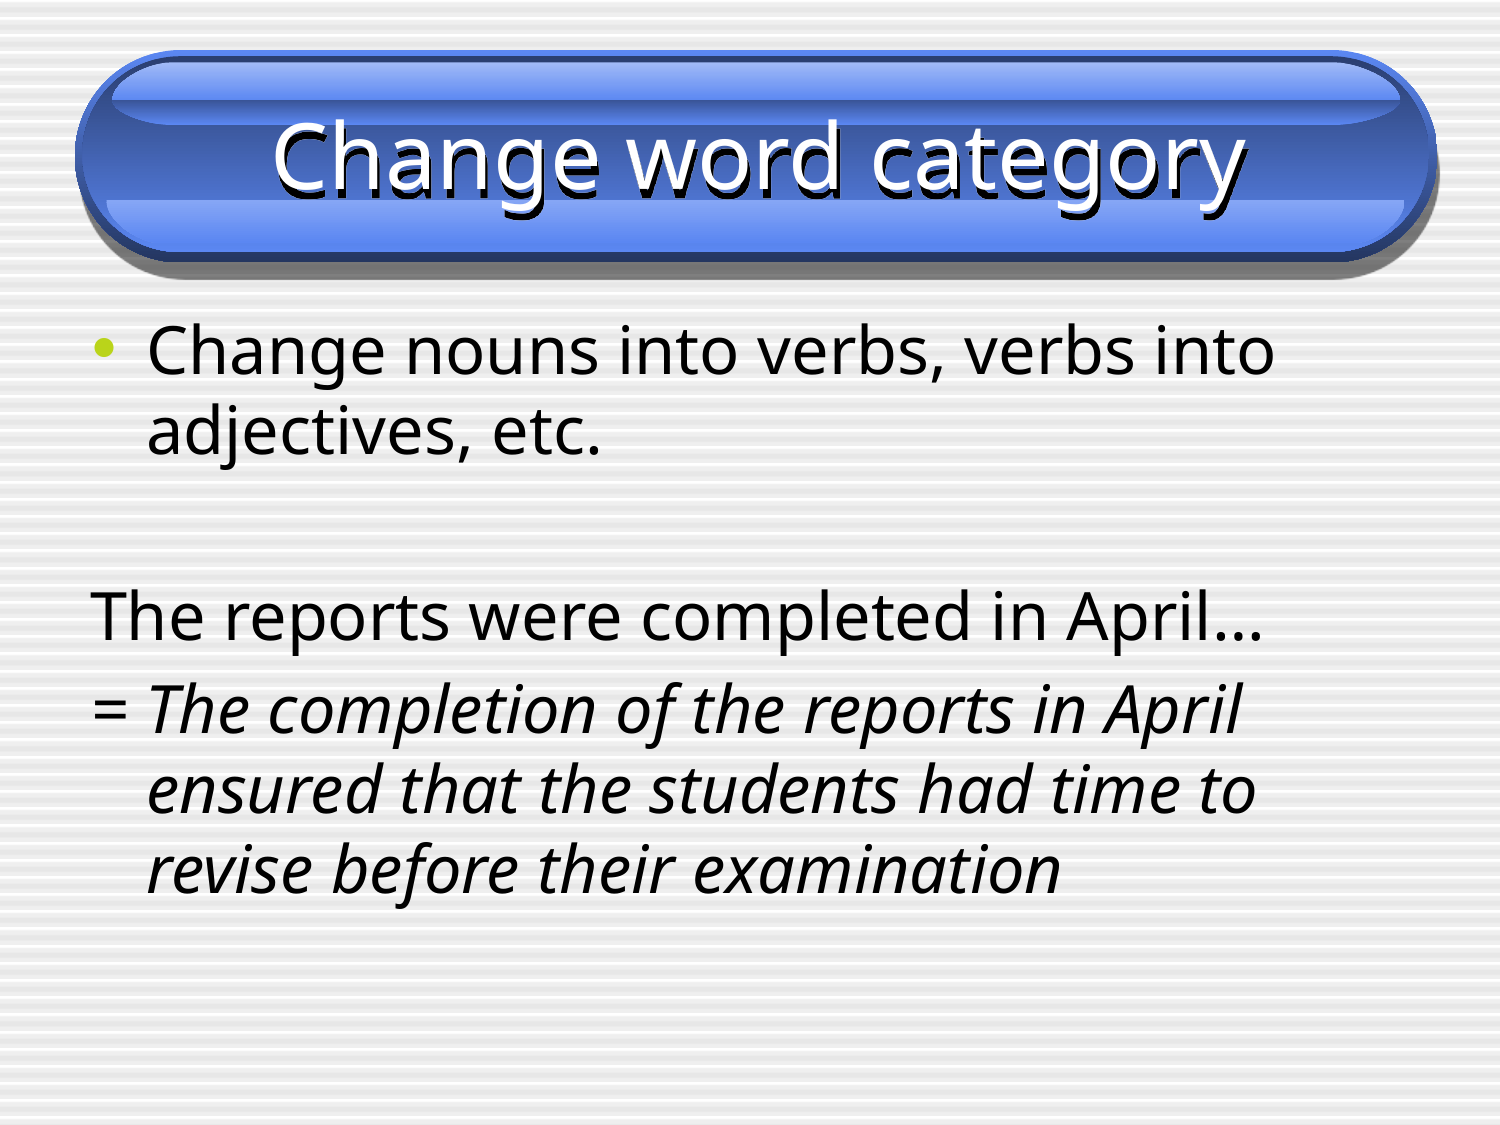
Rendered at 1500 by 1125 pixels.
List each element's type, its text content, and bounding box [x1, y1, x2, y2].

list Change nouns into verbs, verbs into adjectives, etc. The reports were completed in April… = The completion of the reports in April ensured that the students had time to revise before their examination [74, 299, 1426, 1013]
title Change word category [129, 79, 1388, 226]
picture [0, 0, 1500, 1125]
